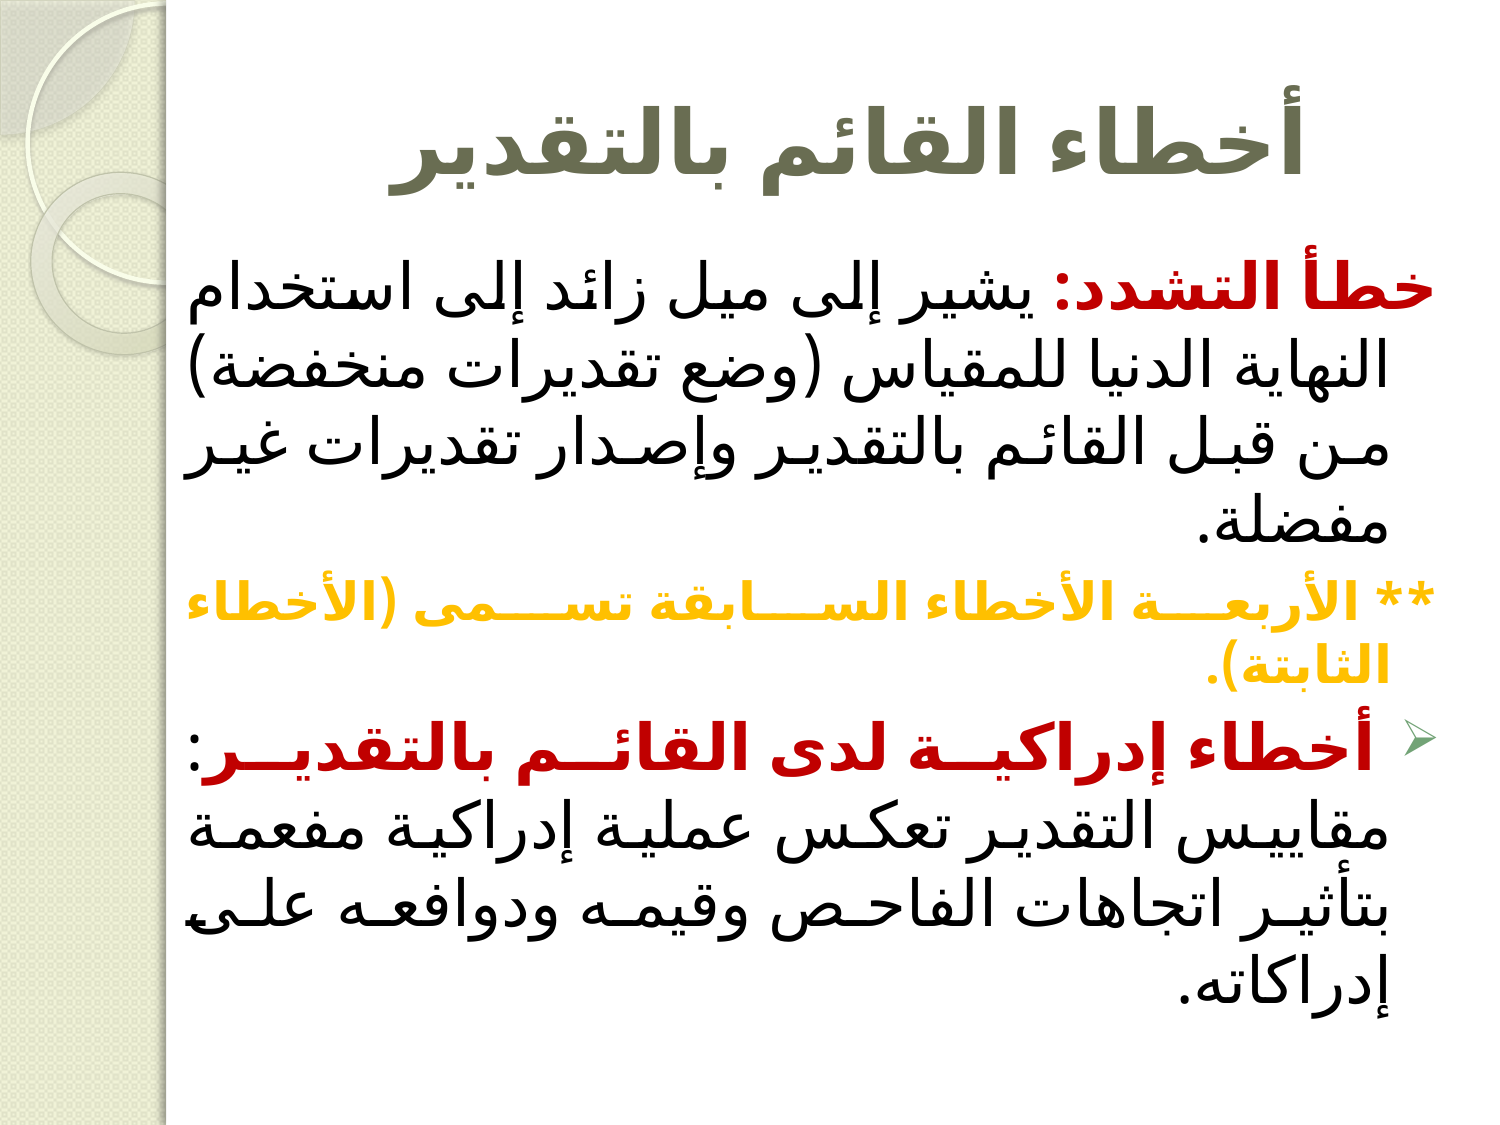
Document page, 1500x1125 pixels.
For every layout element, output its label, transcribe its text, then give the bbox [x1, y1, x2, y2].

list خطأ التشدد: يشير إلى ميل زائد إلى استخدام النهاية الدنيا للمقياس (وضع تقديرات منخفضة) من قبل القائم بالتقدير وإصدار تقديرات غير مفضلة. ** الأربعة الأخطاء السابقة تسمى (الأخطاء الثابتة). أخطاء إدراكية لدى القائم بالتقدير: مقاييس التقدير تعكس عملية إدراكية مفعمة بتأثير اتجاهات الفاحص وقيمه ودوافعه على إدراكاته. [171, 237, 1466, 1025]
title أخطاء القائم بالتقدير [235, 45, 1466, 233]
